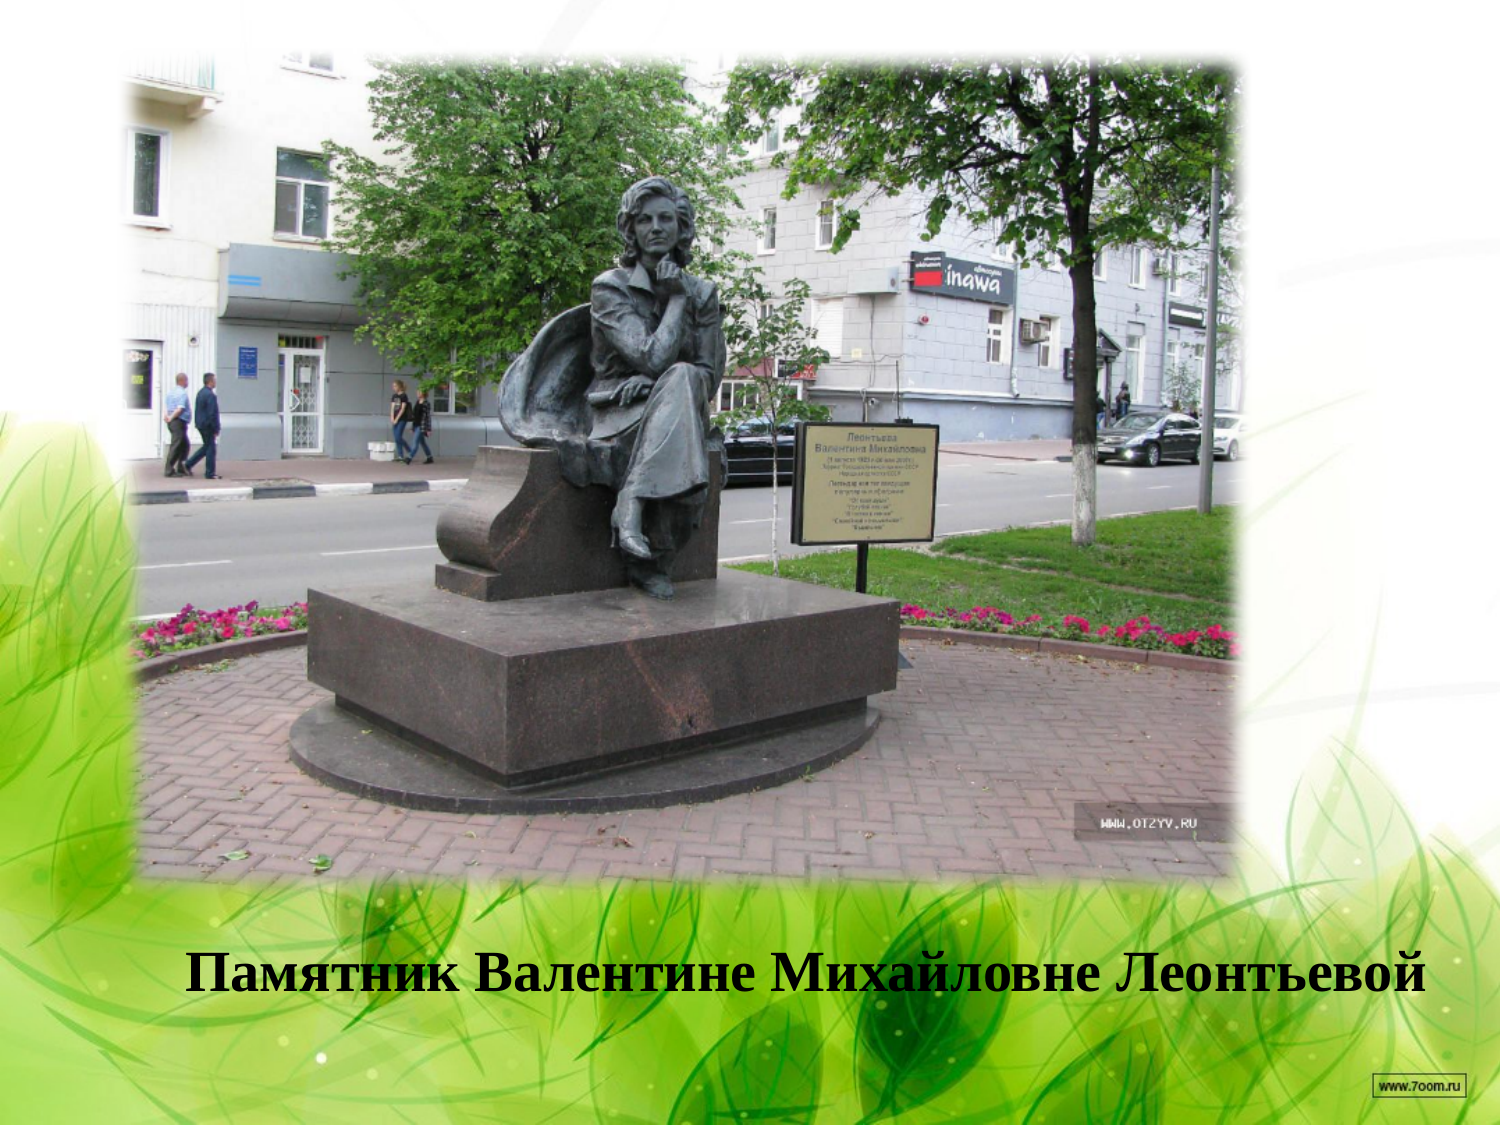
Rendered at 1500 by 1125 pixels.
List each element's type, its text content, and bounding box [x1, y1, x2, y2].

list Памятник Валентине Михайловне Леонтьевой [147, 925, 1442, 1067]
picture [0, 0, 1500, 1125]
